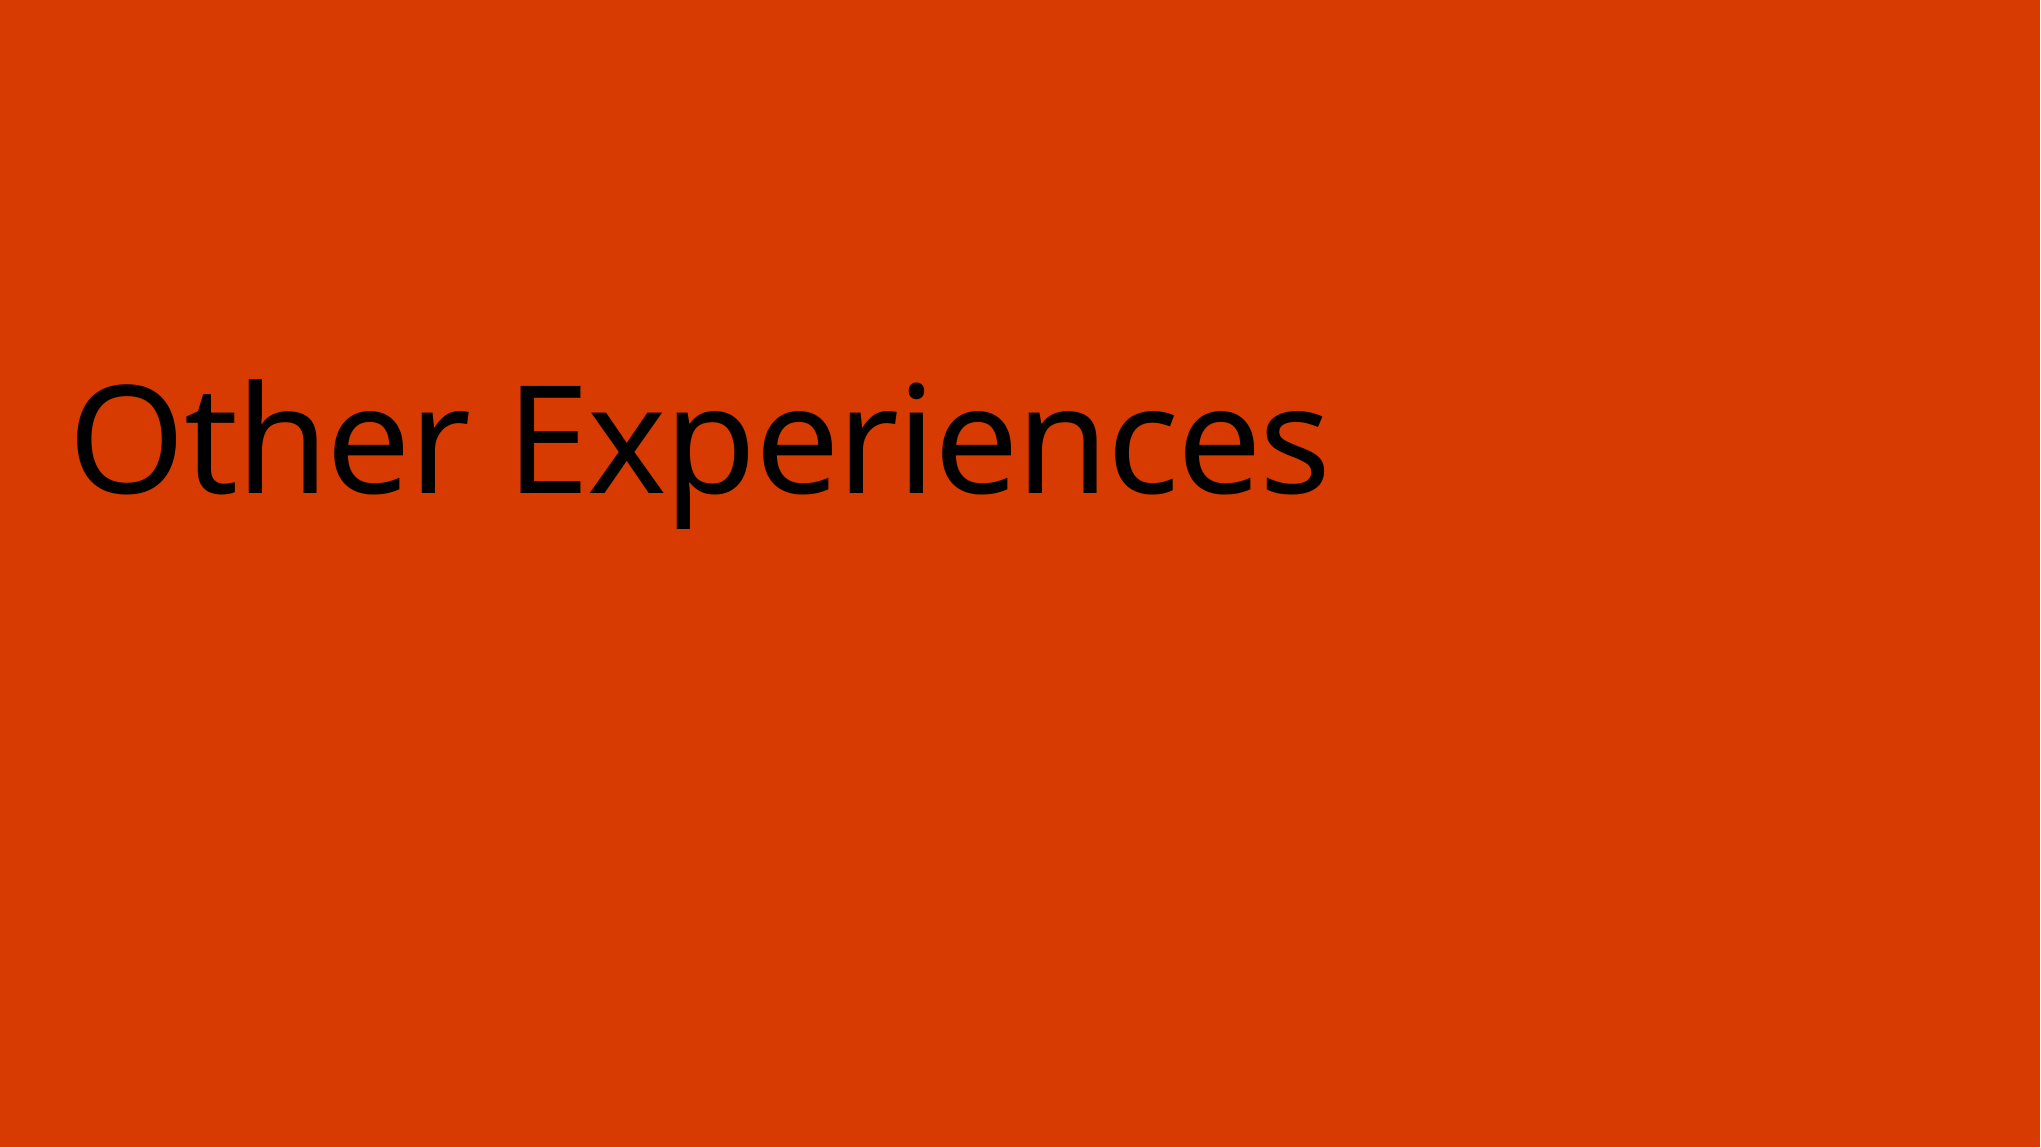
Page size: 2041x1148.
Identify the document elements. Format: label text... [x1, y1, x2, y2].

title Other Experiences [45, 348, 1996, 543]
